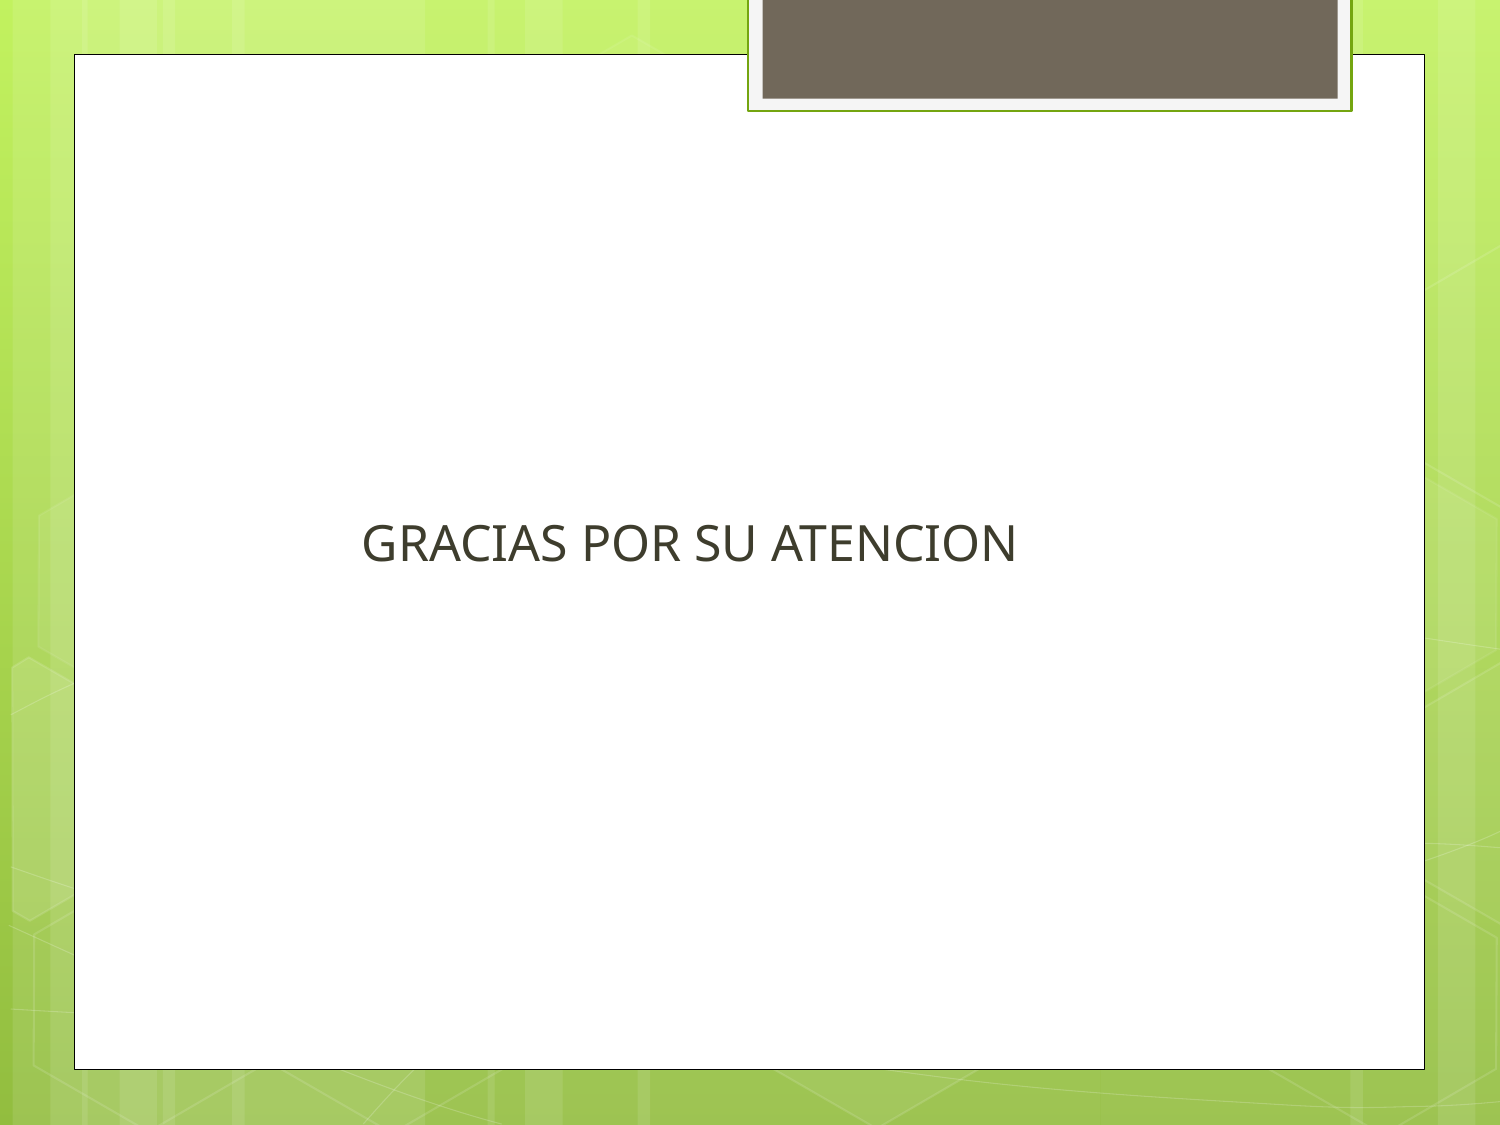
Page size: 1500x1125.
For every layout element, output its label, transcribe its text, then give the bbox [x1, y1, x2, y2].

list GRACIAS POR SU ATENCION [346, 503, 1223, 610]
